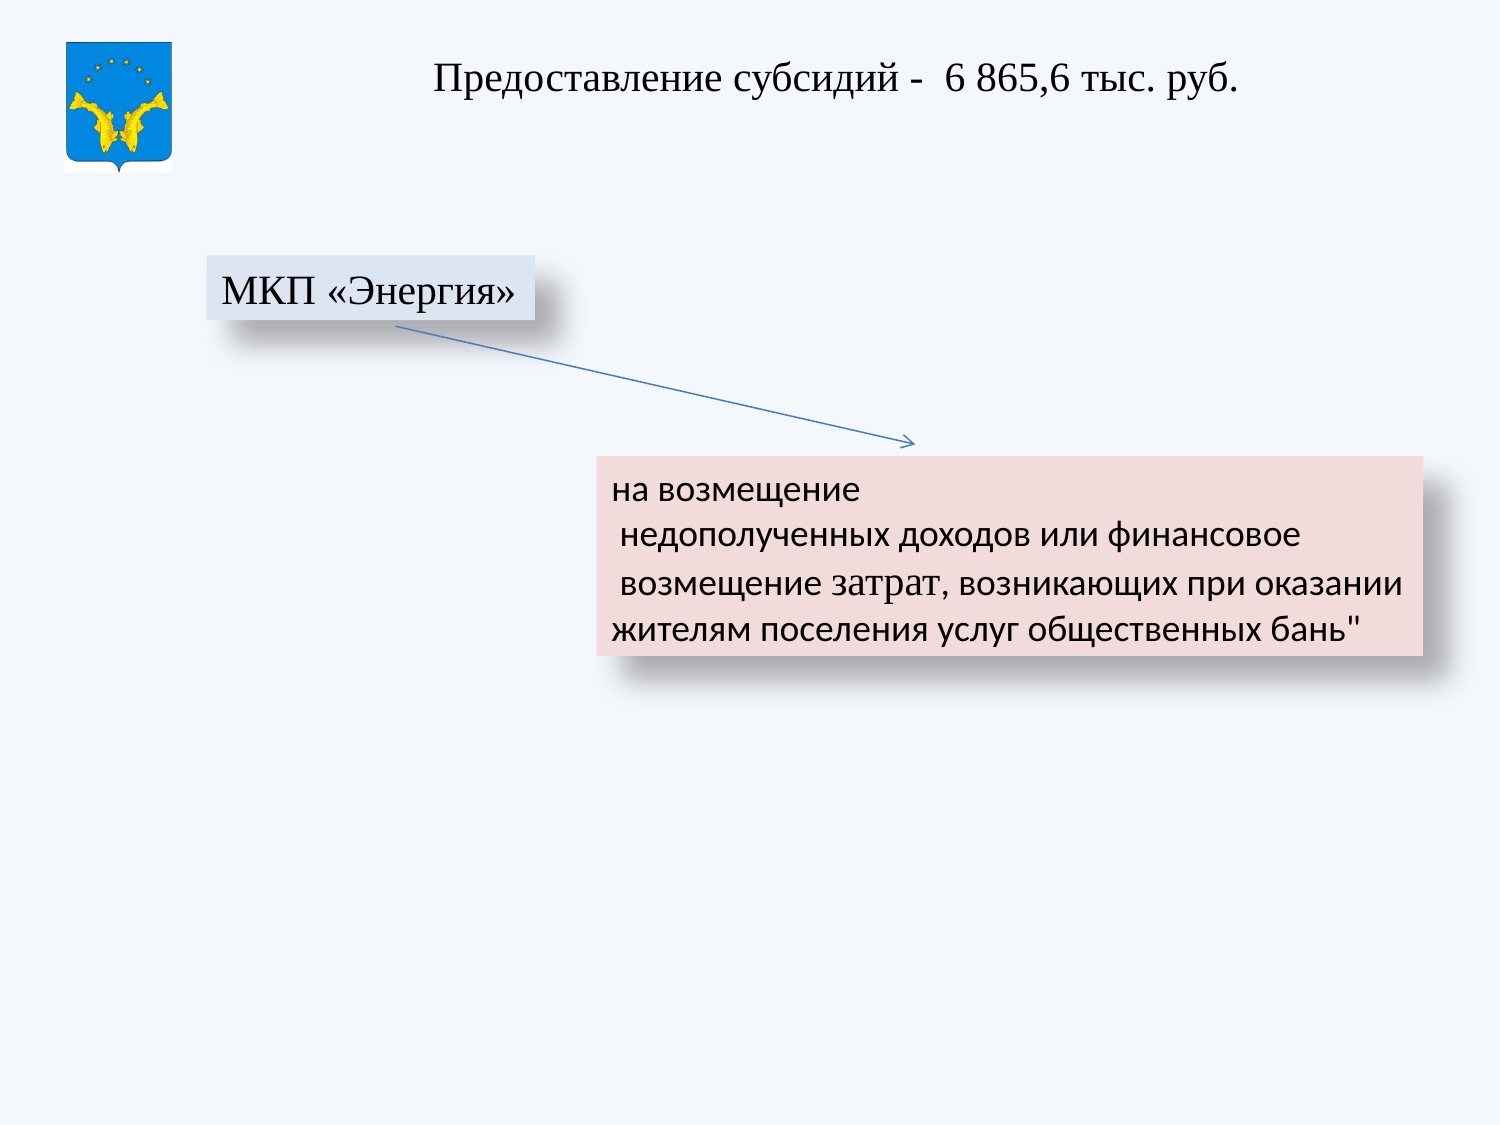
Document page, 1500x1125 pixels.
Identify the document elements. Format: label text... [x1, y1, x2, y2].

text_box на возмещение недополученных доходов или финансовое возмещение затрат, возникающих при оказании жителям поселения услуг общественных бань" [596, 456, 1424, 656]
picture [64, 42, 172, 173]
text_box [395, 325, 916, 445]
text_box Предоставление субсидий - 6 865,6 тыс. руб. [183, 42, 1500, 108]
text_box МКП «Энергия» [206, 255, 535, 321]
